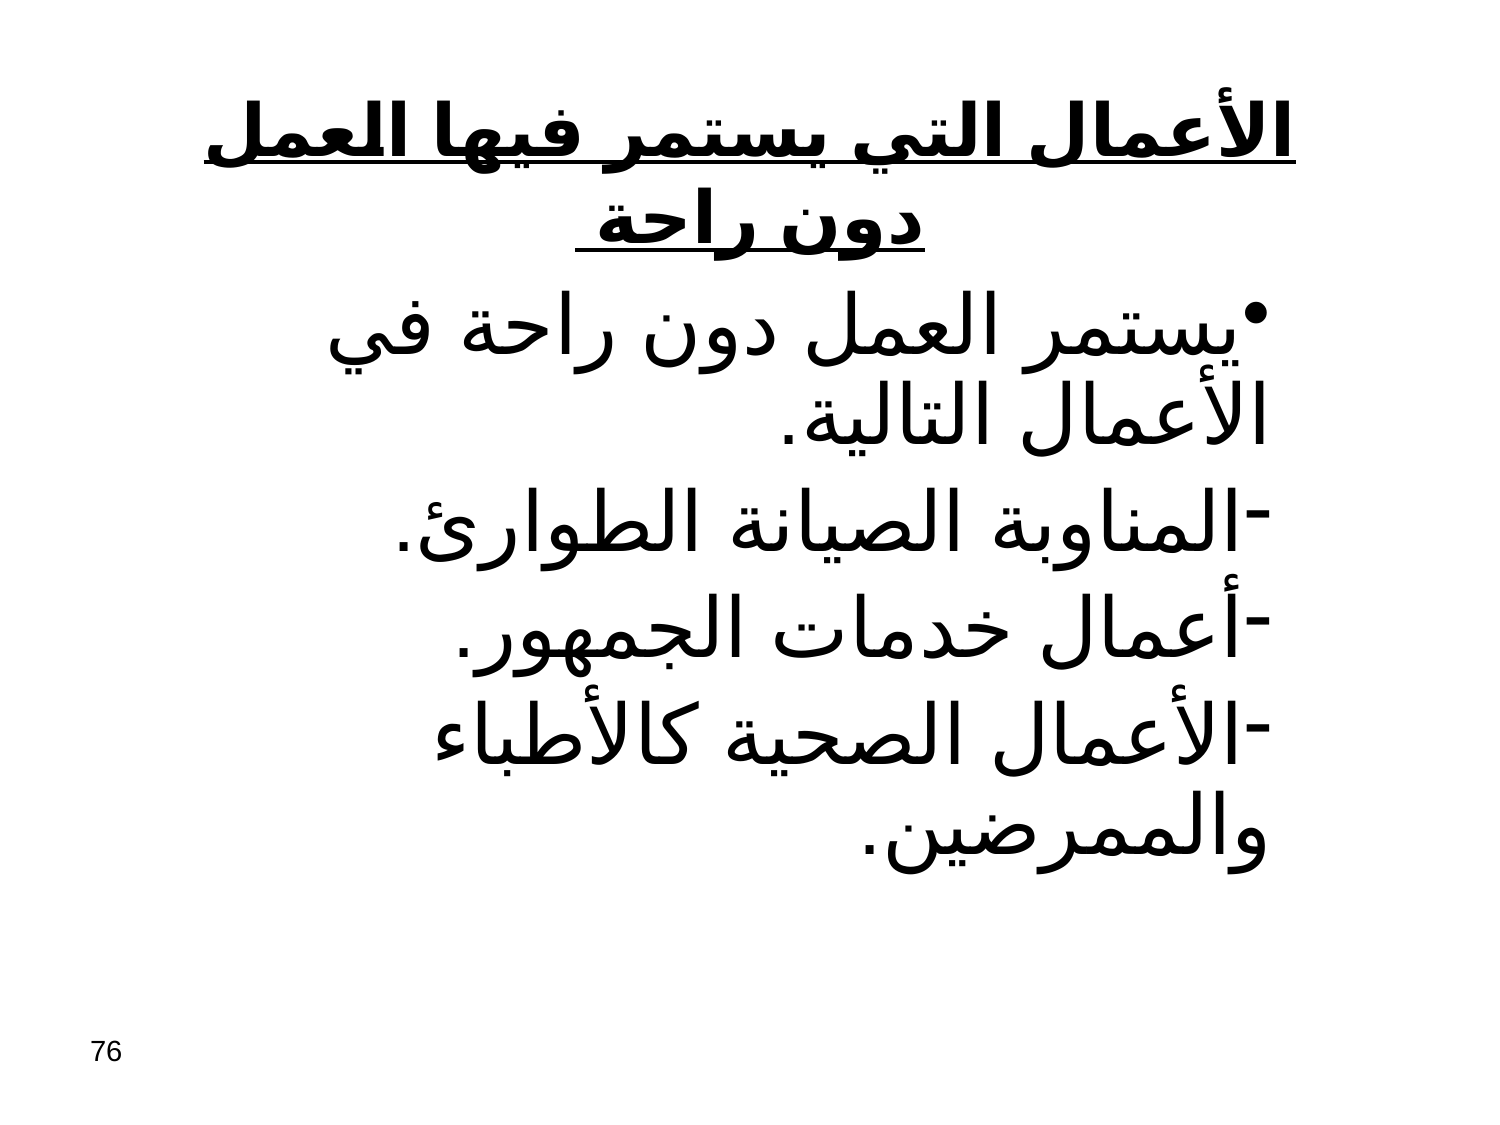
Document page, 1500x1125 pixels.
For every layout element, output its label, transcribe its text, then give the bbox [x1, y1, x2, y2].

title الأعمال التي يستمر فيها العمل دون راحة [112, 49, 1388, 292]
subtitle يستمر العمل دون راحة في الأعمال التالية. المناوبة الصيانة الطوارئ. أعمال خدمات الجمهور. الأعمال الصحية كالأطباء والممرضين. [237, 274, 1288, 876]
slide_number 76 [74, 1024, 426, 1103]
